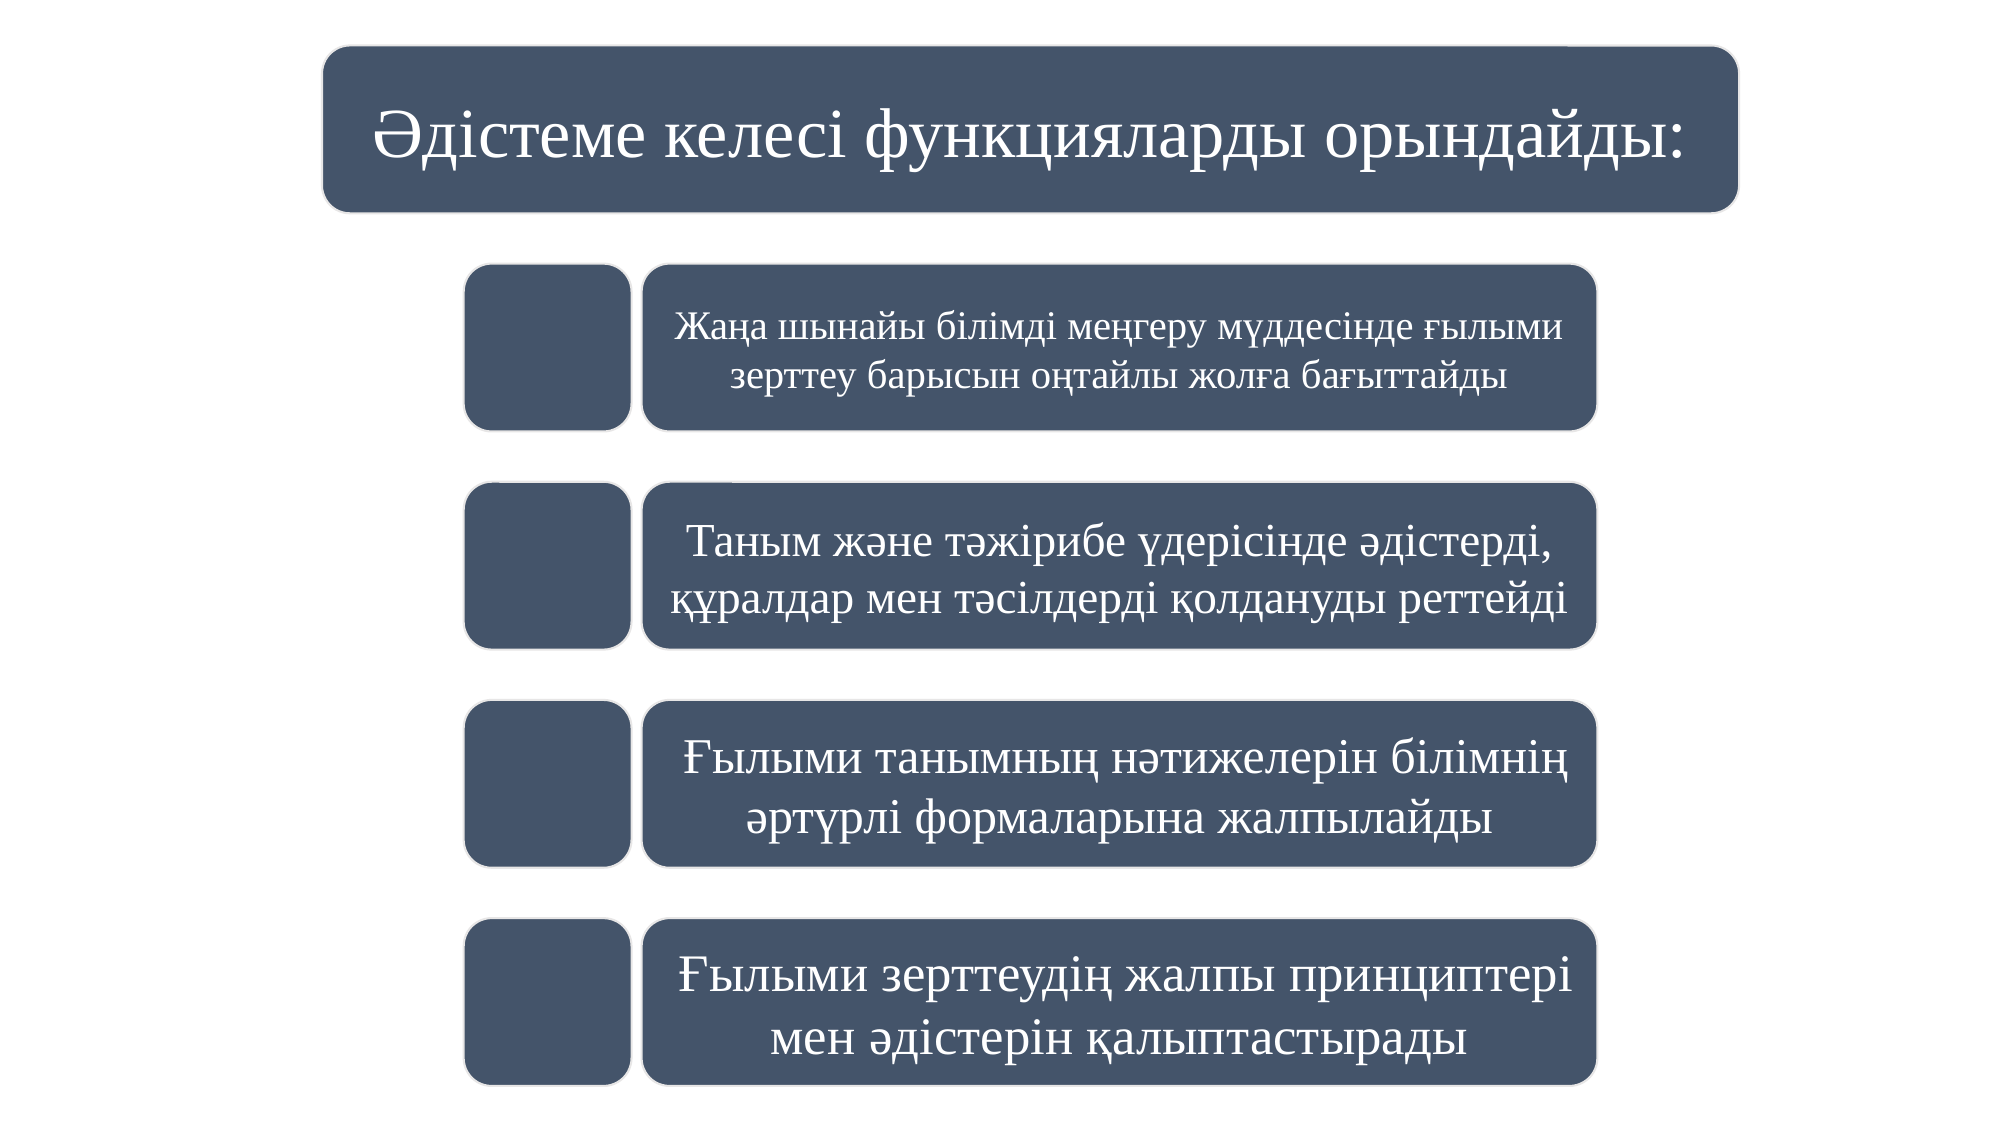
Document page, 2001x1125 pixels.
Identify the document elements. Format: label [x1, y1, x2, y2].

list [144, 45, 1917, 1086]
